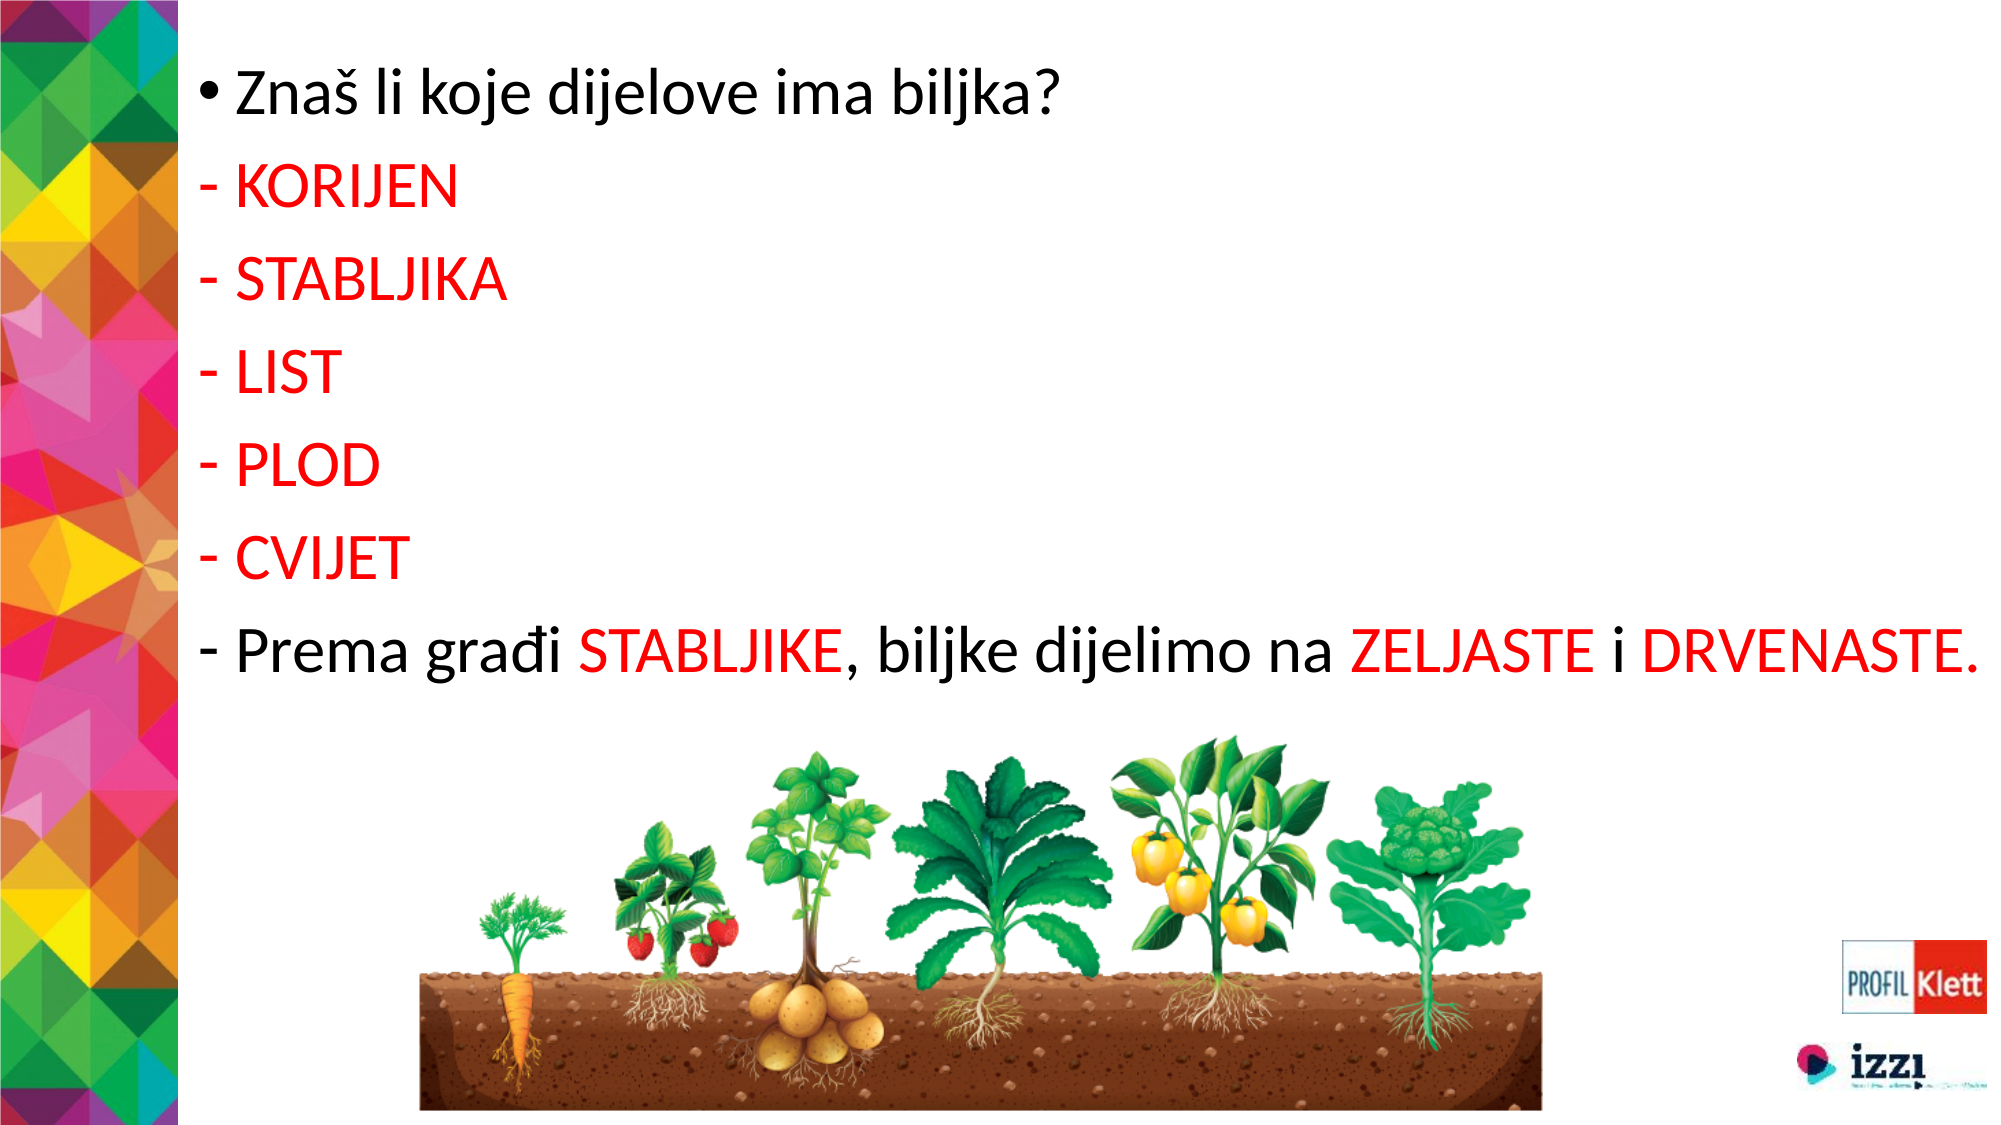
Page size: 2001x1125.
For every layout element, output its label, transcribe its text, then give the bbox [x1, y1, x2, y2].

picture [1, 2, 178, 1124]
picture [1842, 940, 1987, 1014]
picture [1797, 1042, 1987, 1091]
list Znaš li koje dijelove ima biljka? KORIJEN STABLJIKA LIST PLOD CVIJET Prema građi STABLJIKE, biljke dijelimo na ZELJASTE i DRVENASTE. [182, 49, 2000, 889]
picture [406, 714, 1551, 1125]
